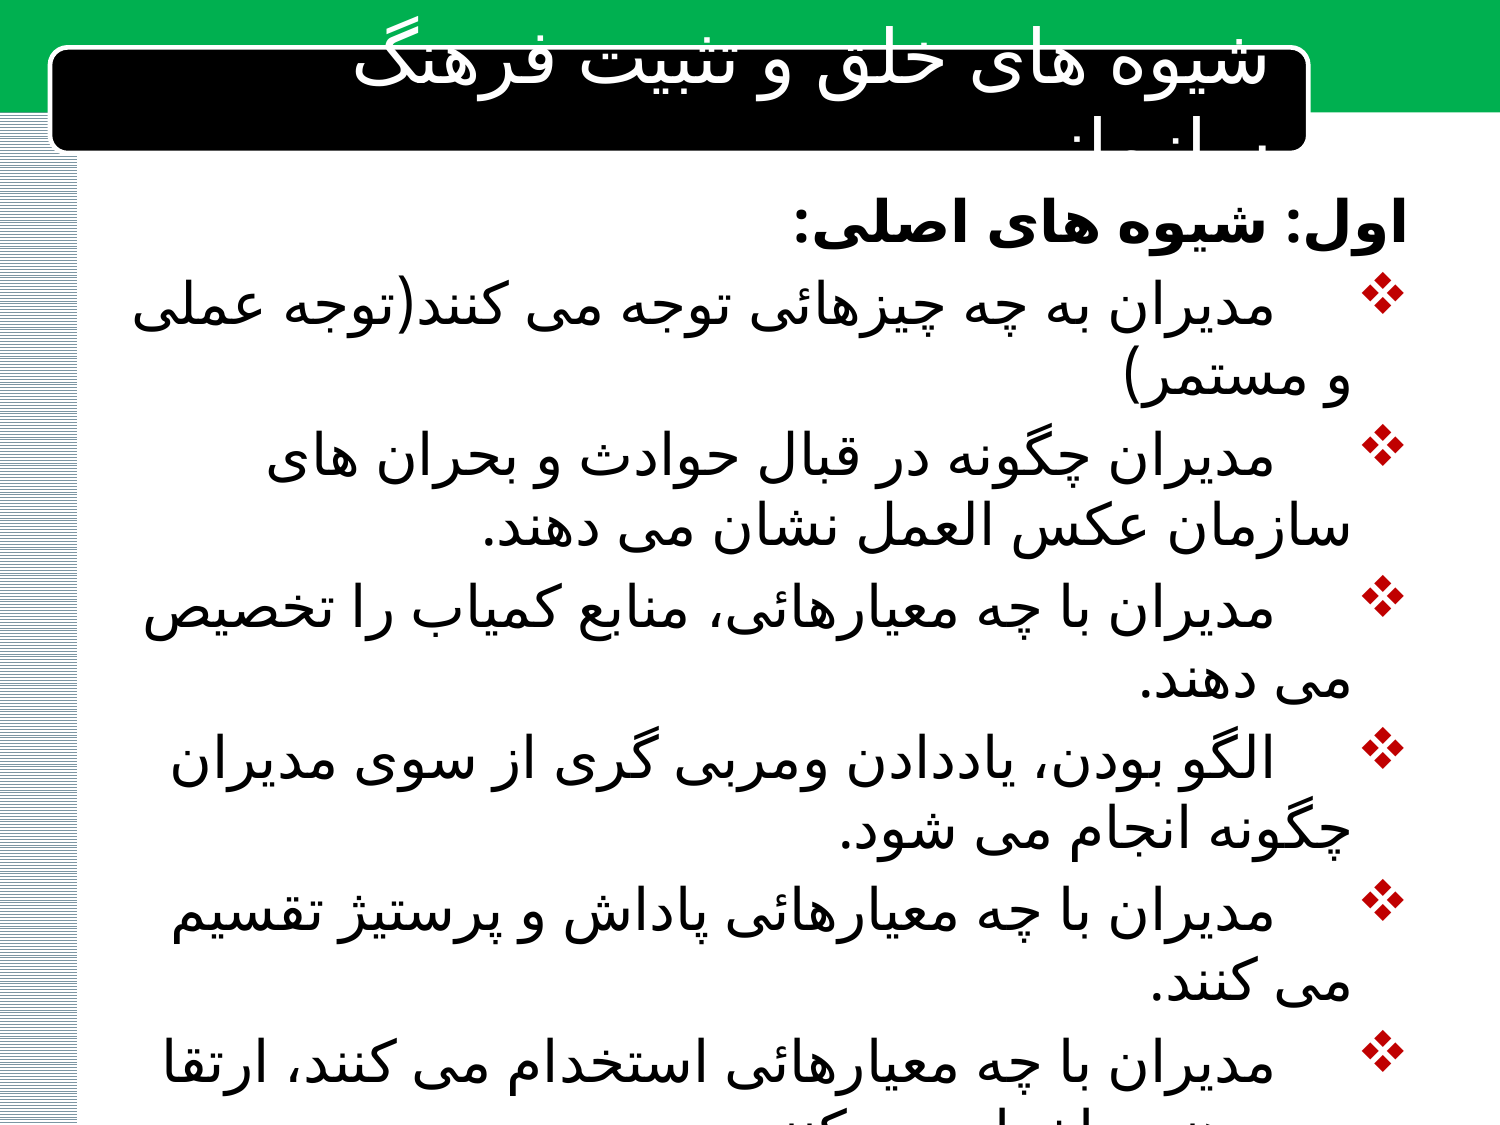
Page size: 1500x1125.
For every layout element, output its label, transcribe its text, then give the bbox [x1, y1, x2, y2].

list اول: شیوه های اصلی: مدیران به چه چیزهائی توجه می کنند(توجه عملی و مستمر) مدیران چگونه در قبال حوادث و بحران های سازمان عکس العمل نشان می دهند. مدیران با چه معیارهائی، منابع کمیاب را تخصیص می دهند. الگو بودن، یاددادن ومربی گری از سوی مدیران چگونه انجام می شود. مدیران با چه معیارهائی پاداش و پرستیژ تقسیم می کنند. مدیران با چه معیارهائی استخدام می کنند، ارتقا می دهند و اخراج می کنند. [75, 176, 1425, 1038]
title شیوه های خلق و تثبیت فرهنگ سازمانی [75, 52, 1288, 145]
